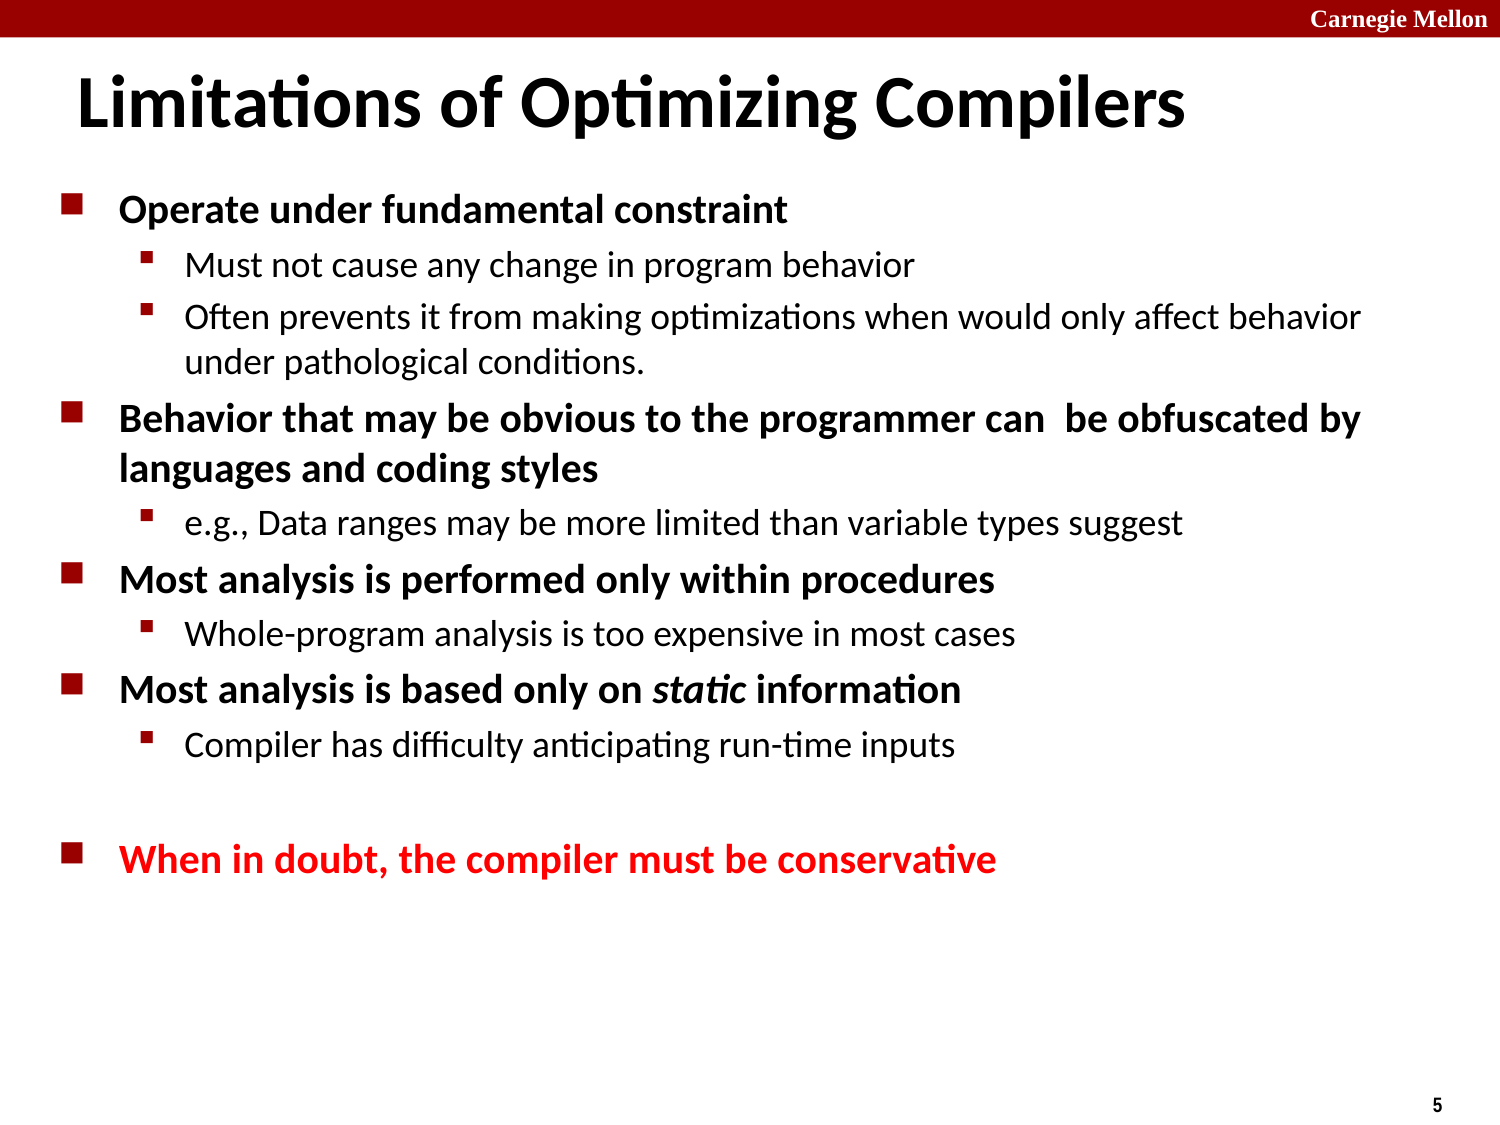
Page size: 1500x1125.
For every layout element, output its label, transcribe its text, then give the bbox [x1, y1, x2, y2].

title Limitations of Optimizing Compilers [62, 49, 1463, 145]
list Operate under fundamental constraint Must not cause any change in program behavior Often prevents it from making optimizations when would only affect behavior under pathological conditions. Behavior that may be obvious to the programmer can be obfuscated by languages and coding styles e.g., Data ranges may be more limited than variable types suggest Most analysis is performed only within procedures Whole-program analysis is too expensive in most cases Most analysis is based only on static information Compiler has difficulty anticipating run-time inputs When in doubt, the compiler must be conservative [47, 174, 1411, 1032]
